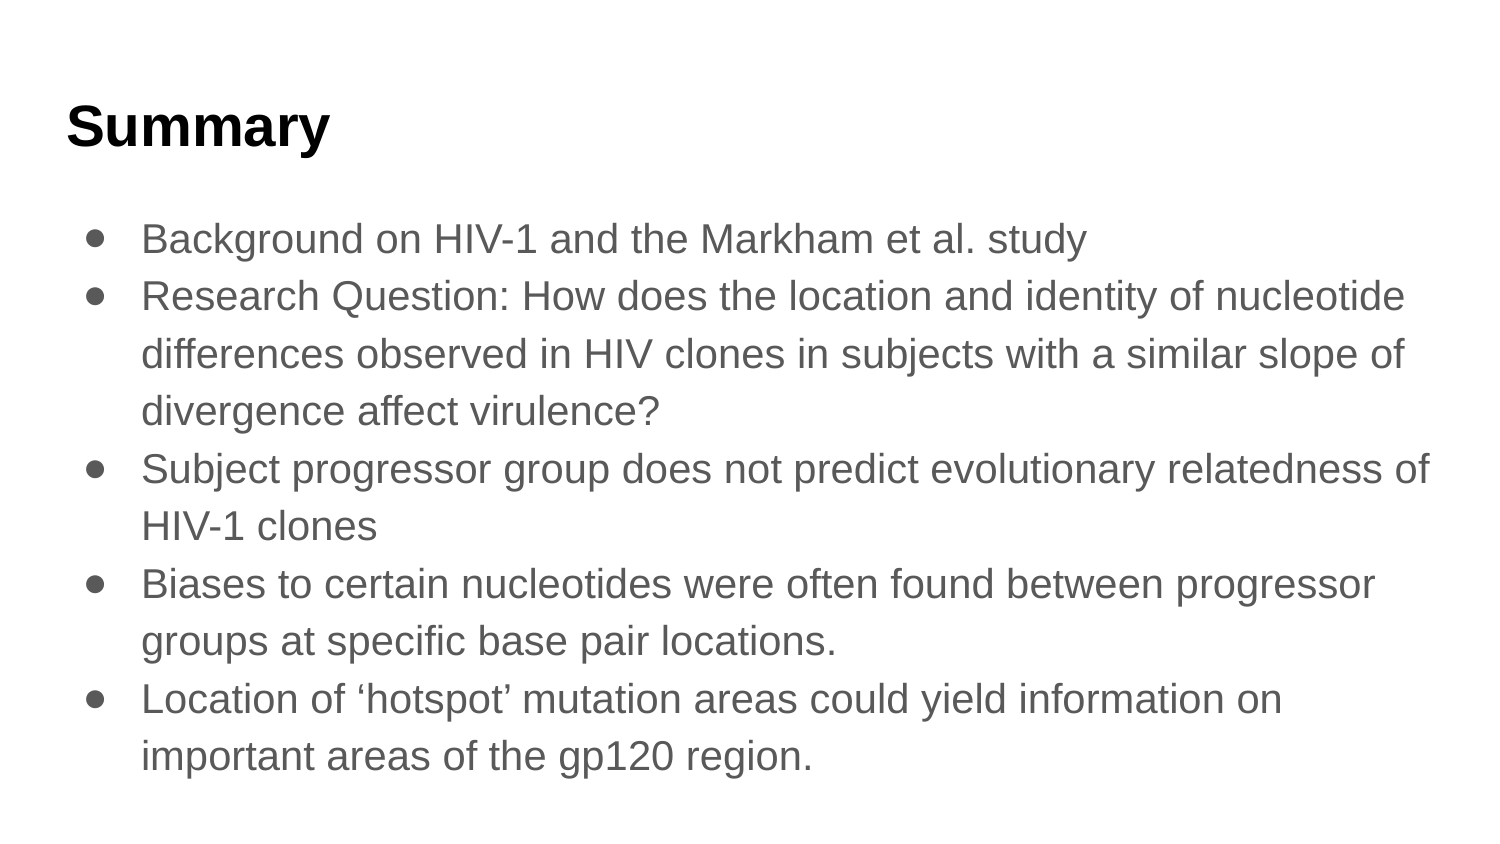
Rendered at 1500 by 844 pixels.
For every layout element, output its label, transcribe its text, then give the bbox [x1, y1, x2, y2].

list Background on HIV-1 and the Markham et al. study Research Question: How does the location and identity of nucleotide differences observed in HIV clones in subjects with a similar slope of divergence affect virulence? Subject progressor group does not predict evolutionary relatedness of HIV-1 clones Biases to certain nucleotides were often found between progressor groups at specific base pair locations. Location of ‘hotspot’ mutation areas could yield information on important areas of the gp120 region. [51, 189, 1449, 750]
title Summary [51, 72, 1449, 167]
